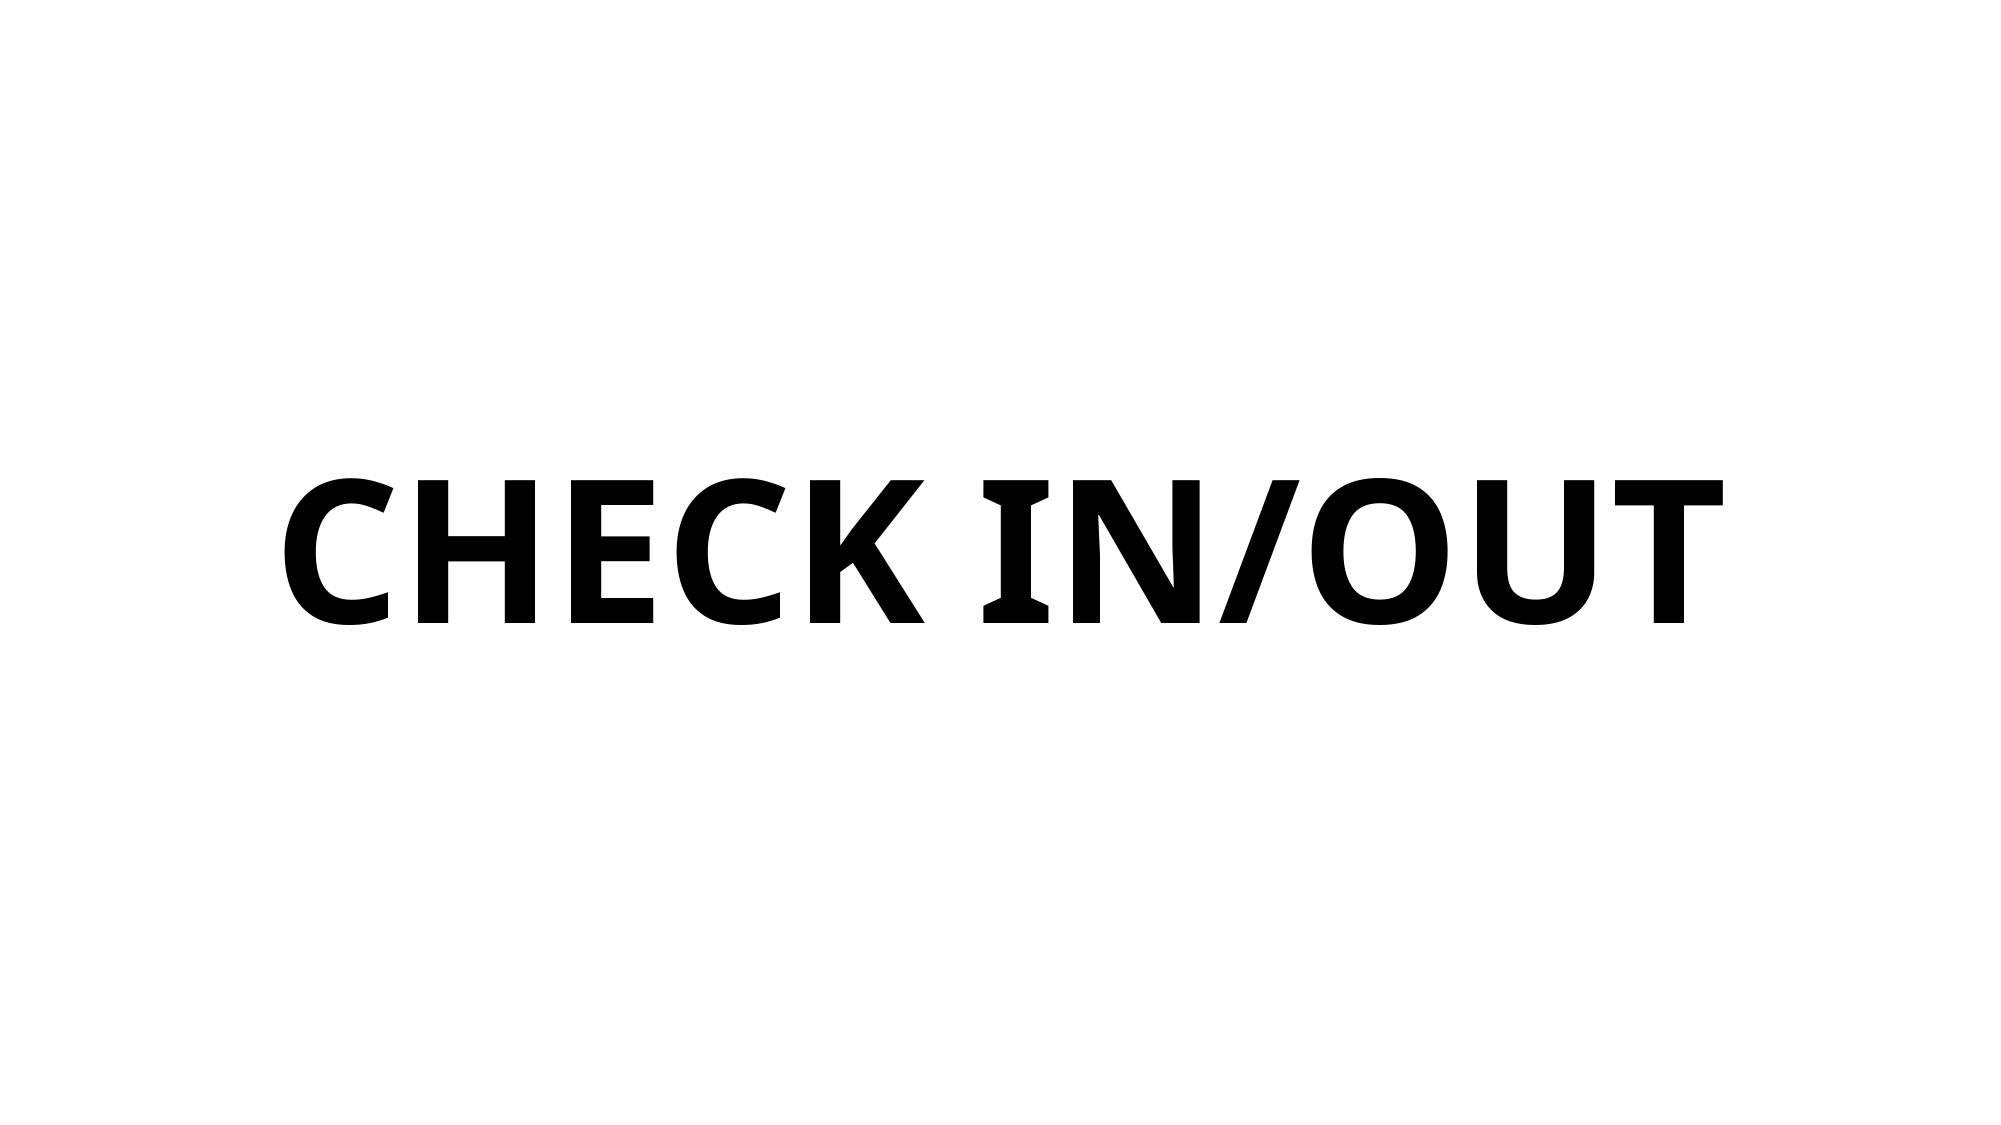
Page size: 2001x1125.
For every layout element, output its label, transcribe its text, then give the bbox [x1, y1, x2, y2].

title CHECK IN/OUT [137, 59, 1863, 1057]
